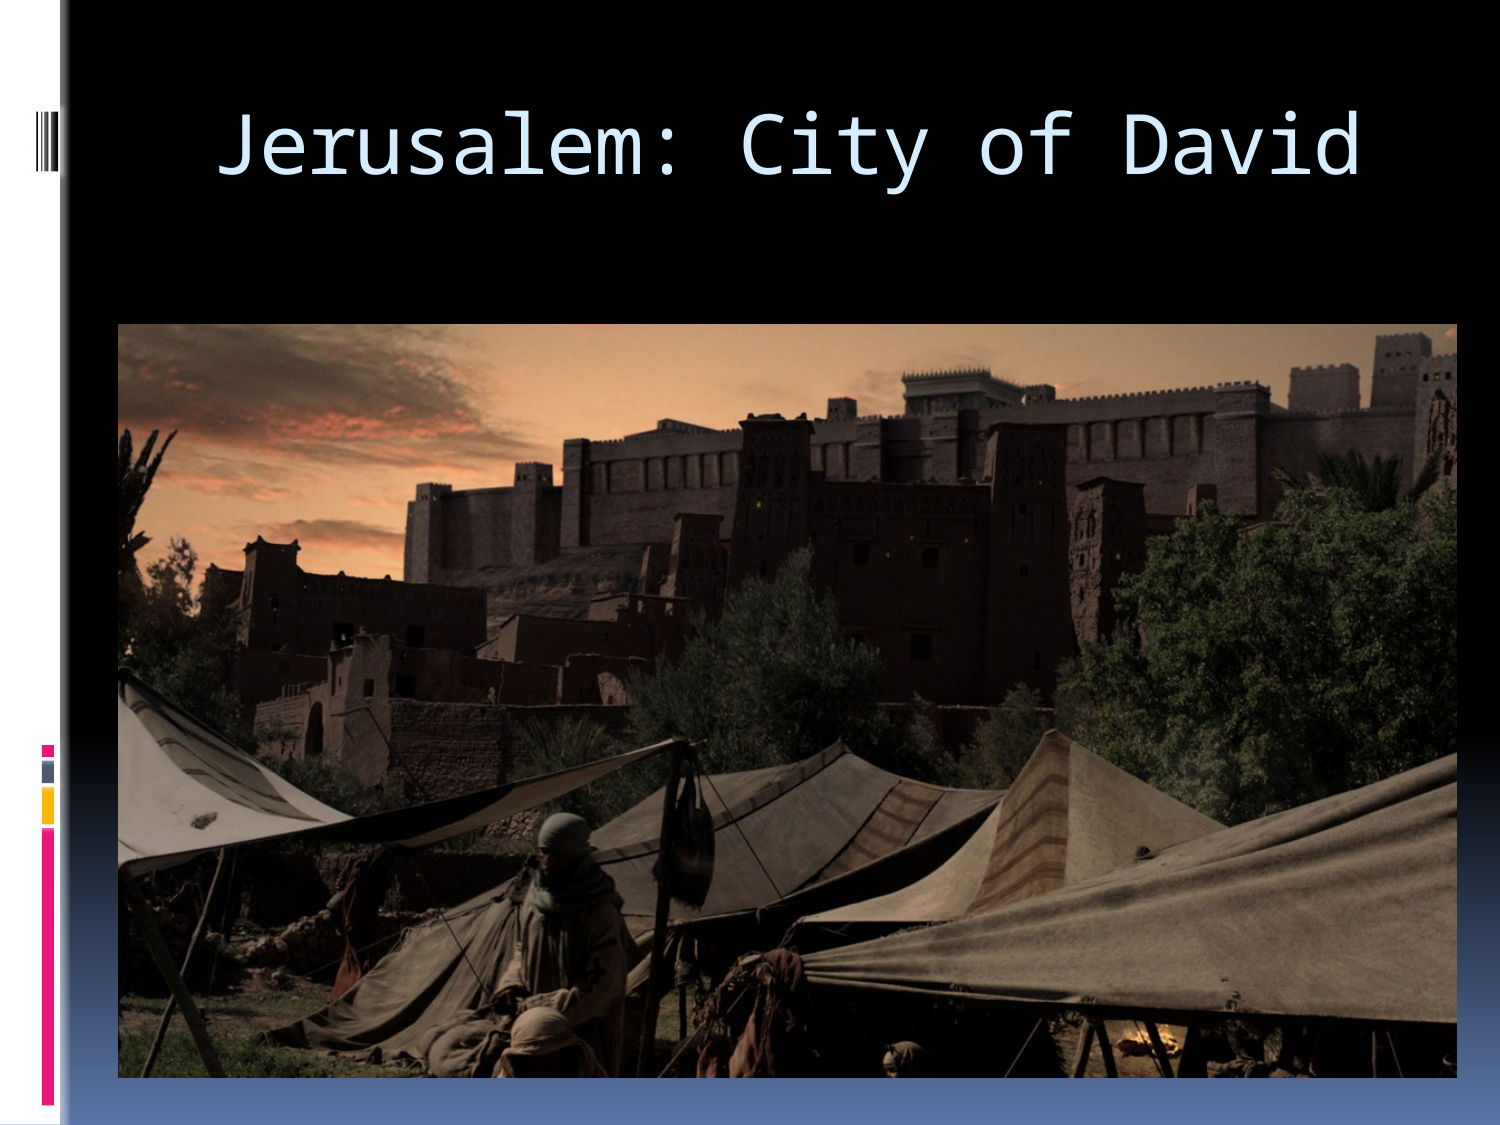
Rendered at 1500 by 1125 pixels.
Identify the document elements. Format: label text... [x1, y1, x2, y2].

picture [117, 324, 1457, 1079]
title Jerusalem: City of David [150, 83, 1425, 234]
